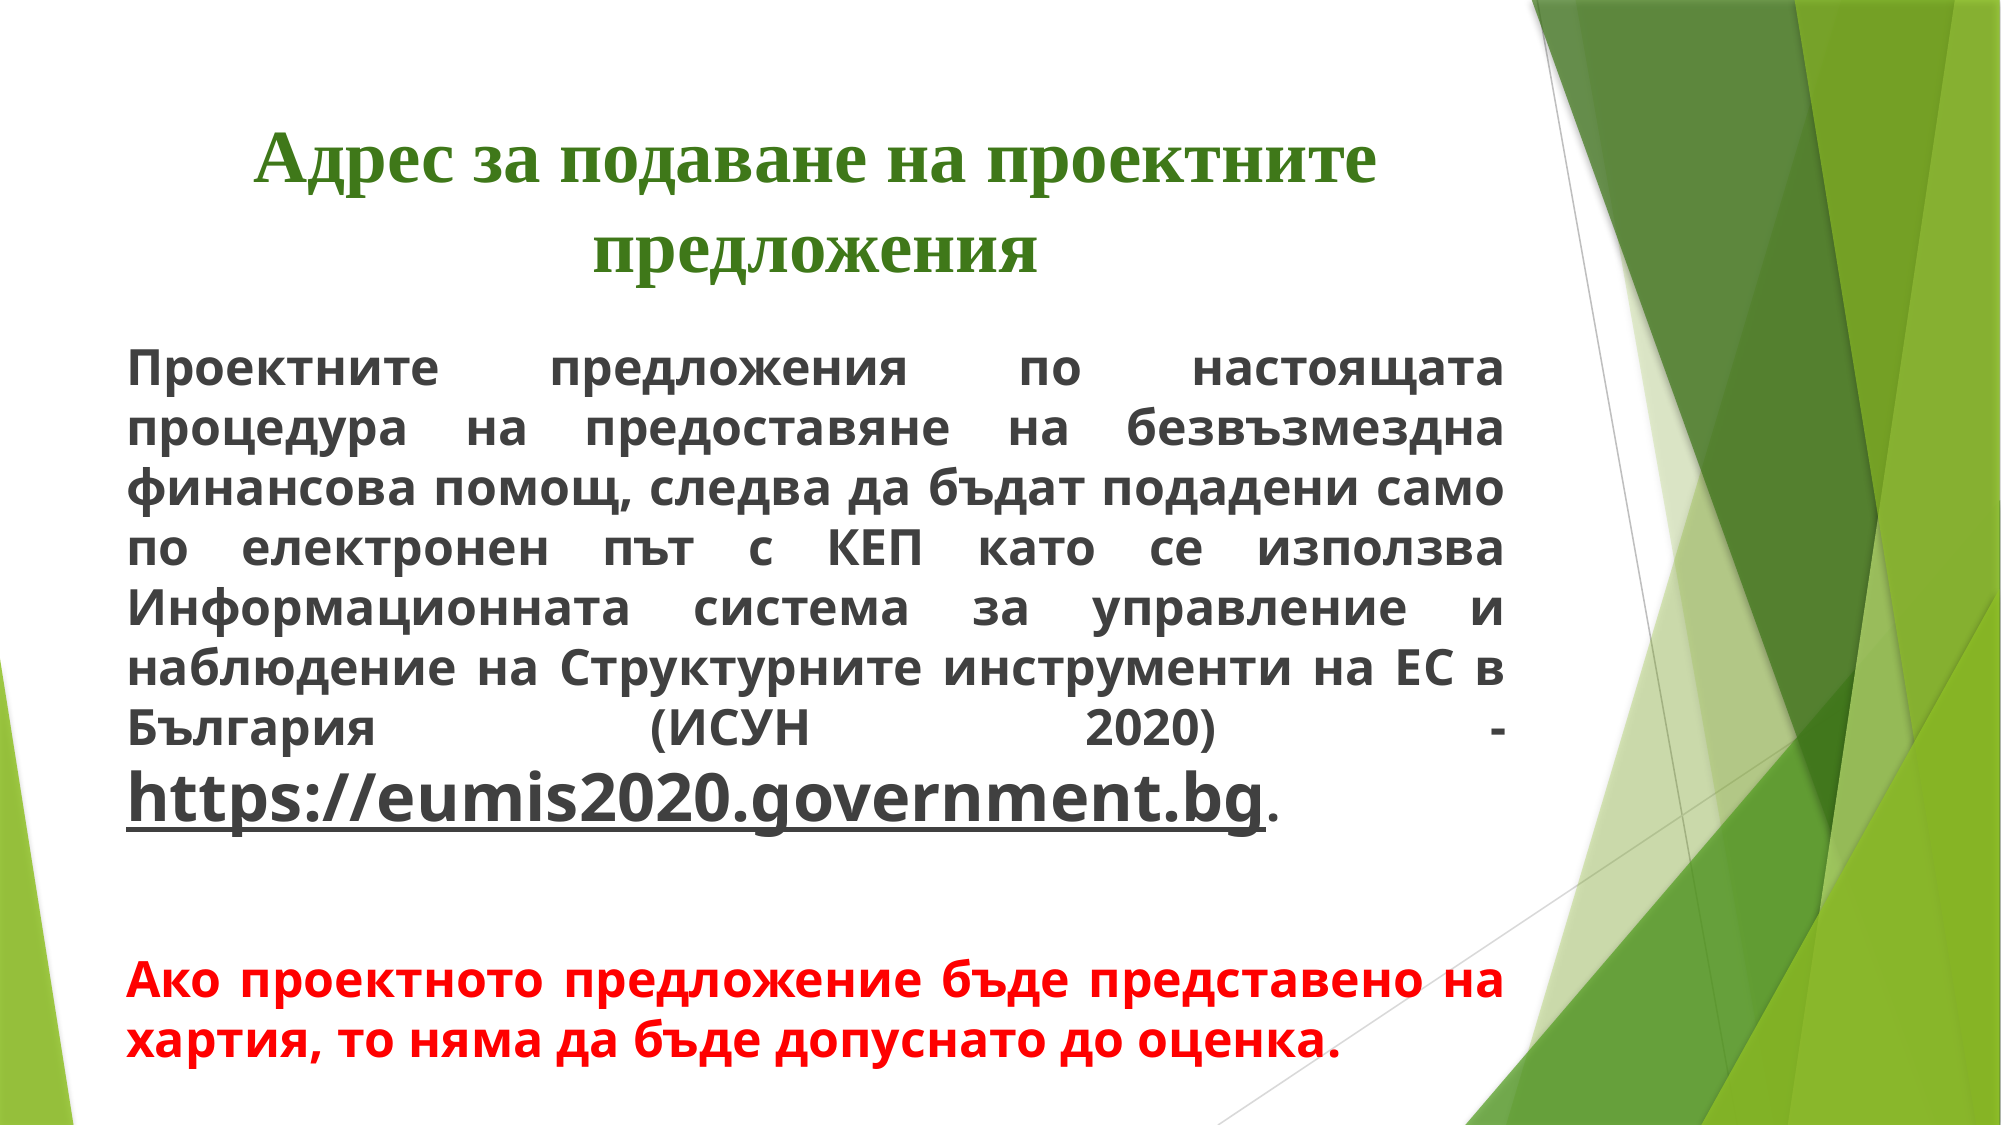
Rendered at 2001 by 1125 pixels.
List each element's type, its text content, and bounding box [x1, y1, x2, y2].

list Проектните предложения по настоящата процедура на предоставяне на безвъзмездна финансова помощ, следва да бъдат подадени само по електронен път с КЕП като се използва Информационната система за управление и наблюдение на Структурните инструменти на ЕС в България (ИСУН 2020) - https://eumis2020.government.bg. Ако проектното предложение бъде представено на хартия, то няма да бъде допуснато до оценка. [111, 327, 1522, 1099]
title Адрес за подаване на проектните предложения [111, 99, 1522, 317]
